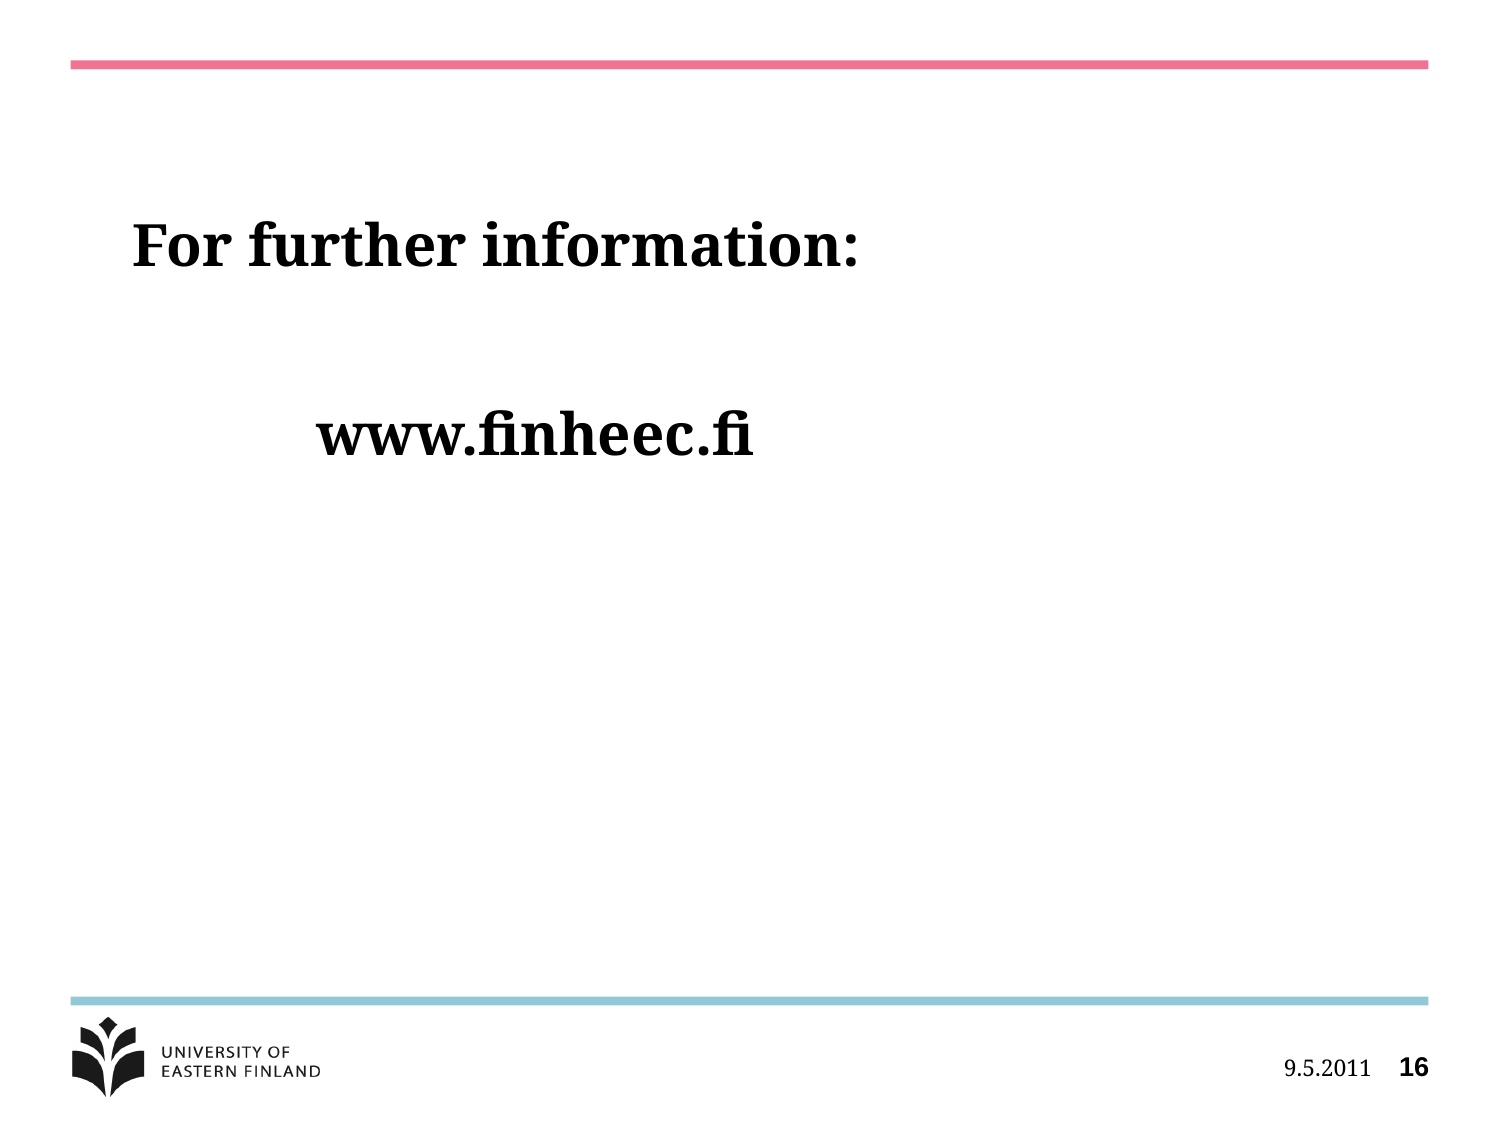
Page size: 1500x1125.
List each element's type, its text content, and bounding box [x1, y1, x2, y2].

list www.finheec.fi [117, 302, 1430, 988]
title For further information: [117, 199, 1430, 302]
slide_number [1228, 1046, 1369, 1089]
picture [67, 1012, 325, 1100]
slide_number 16 [1369, 1046, 1430, 1089]
